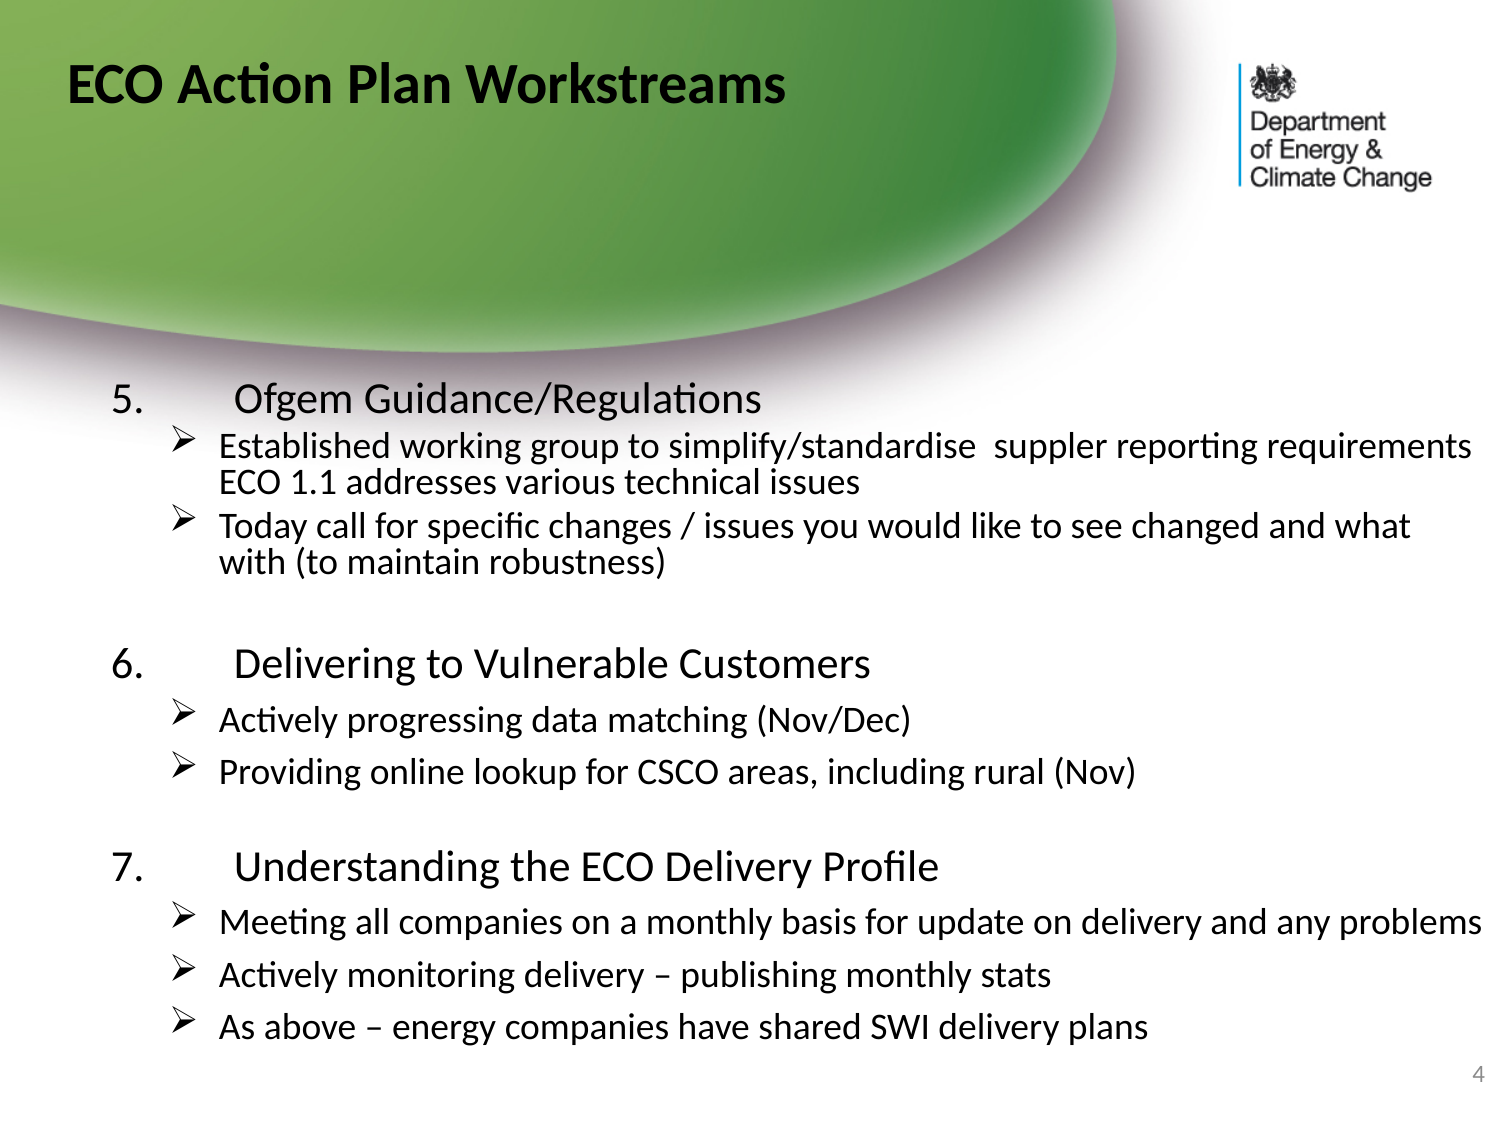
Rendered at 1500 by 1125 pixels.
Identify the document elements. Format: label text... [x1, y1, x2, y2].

text_box ECO Action Plan Workstreams [52, 37, 996, 123]
slide_number 4 [1390, 1042, 1500, 1103]
picture [0, 0, 1500, 1125]
list 5. Ofgem Guidance/Regulations Established working group to simplify/standardise suppler reporting requirements ECO 1.1 addresses various technical issues Today call for specific changes / issues you would like to see changed and what with (to maintain robustness) 6. Delivering to Vulnerable Customers Actively progressing data matching (Nov/Dec) Providing online lookup for CSCO areas, including rural (Nov) 7. Understanding the ECO Delivery Profile Meeting all companies on a monthly basis for update on delivery and any problems Actively monitoring delivery – publishing monthly stats As above – energy companies have shared SWI delivery plans [29, 361, 1500, 1059]
